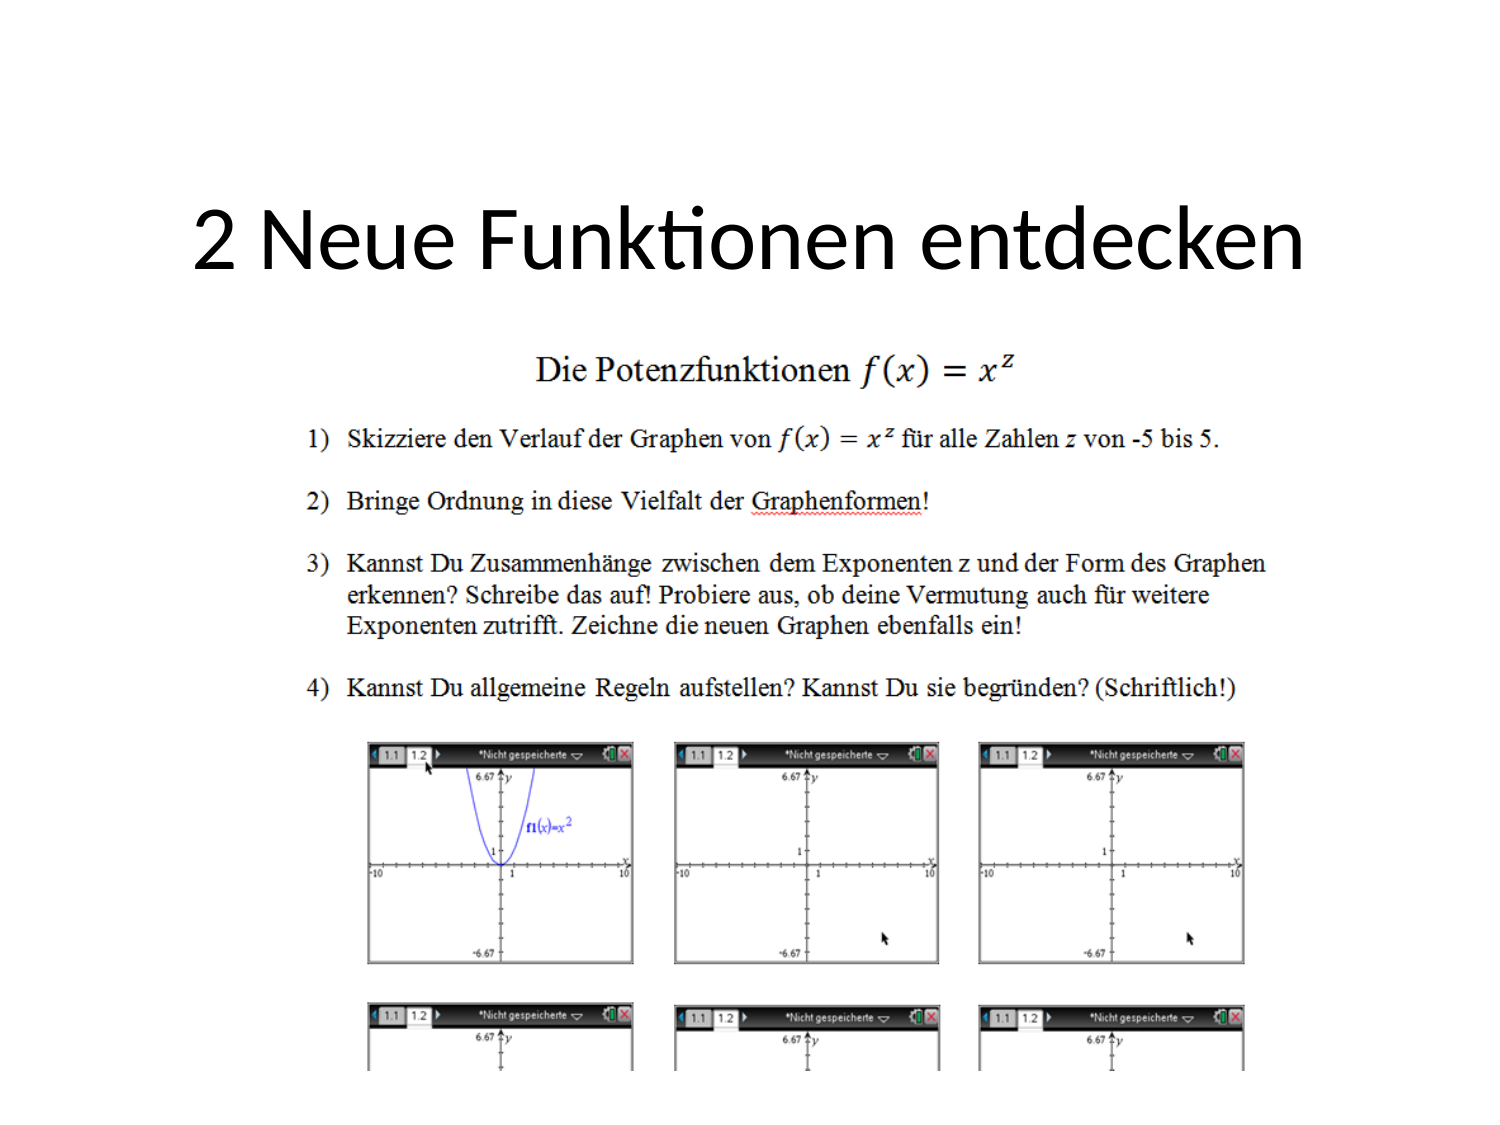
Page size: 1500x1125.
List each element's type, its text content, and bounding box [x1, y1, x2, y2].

text_box 2 Neue Funktionen entdecken [74, 138, 1425, 327]
picture [241, 328, 1318, 1071]
